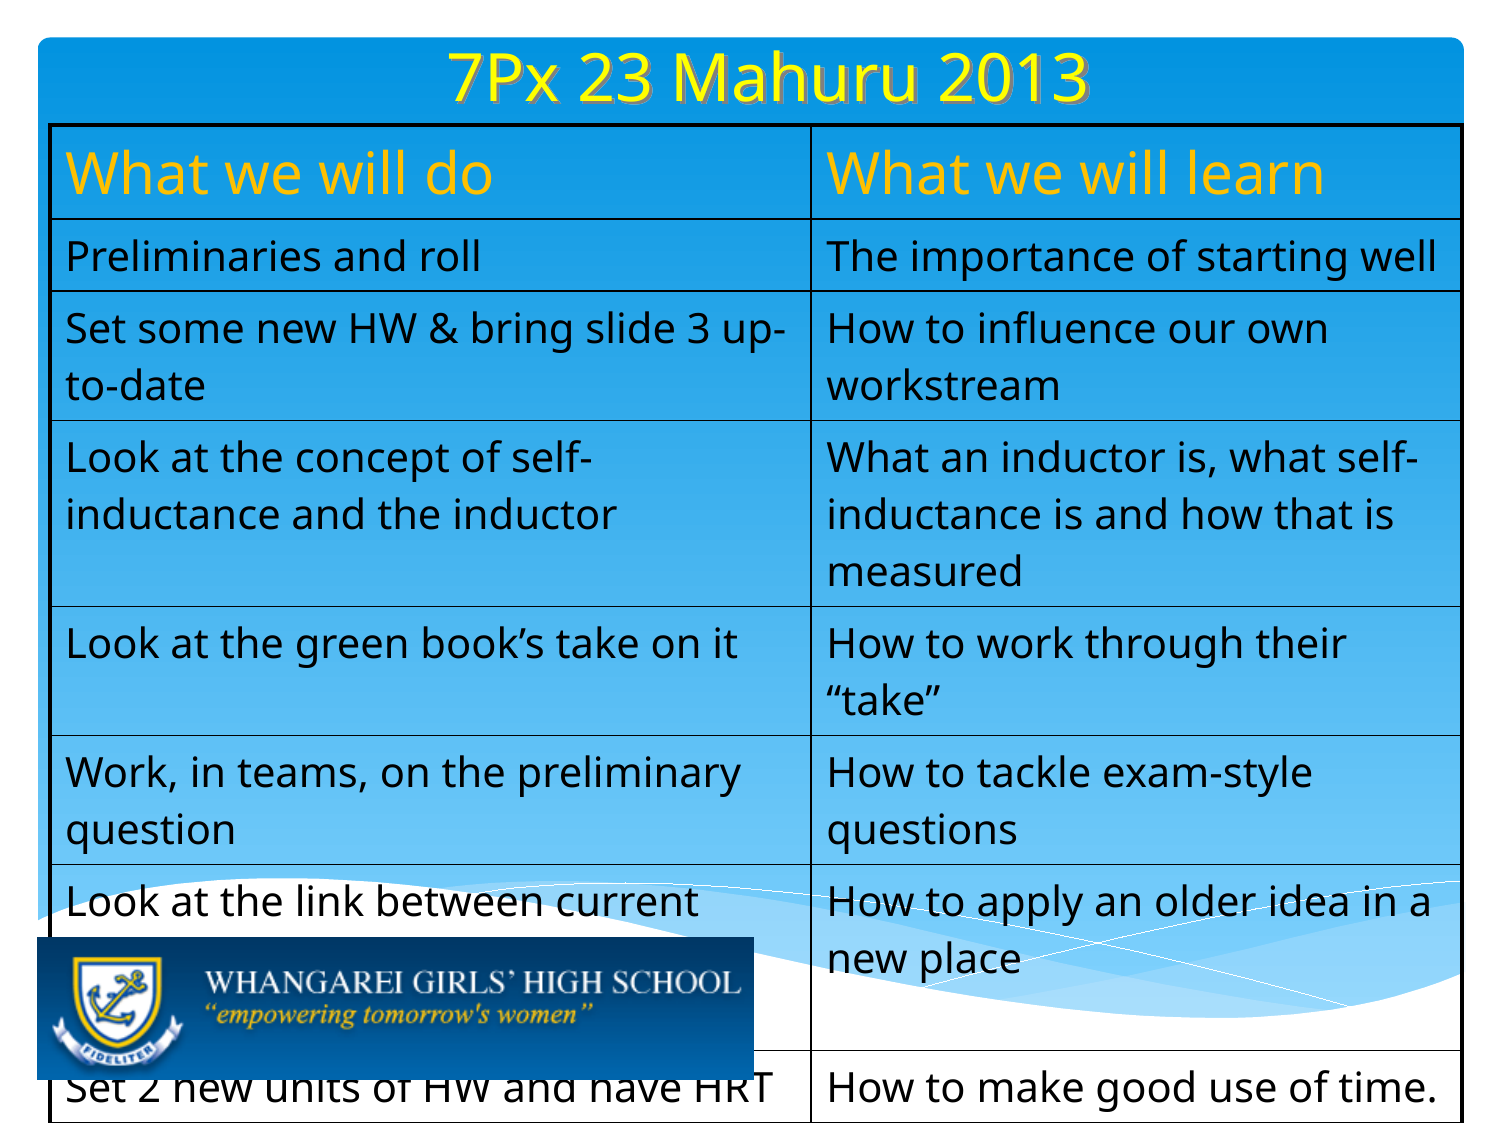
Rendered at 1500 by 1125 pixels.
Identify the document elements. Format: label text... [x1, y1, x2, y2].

table_header What we will learn [812, 127, 1460, 218]
table_header What we will do [52, 127, 810, 218]
table_cell Work, in teams, on the preliminary question [52, 736, 810, 864]
picture [37, 937, 754, 1080]
table_cell How to tackle exam-style questions [812, 736, 1460, 864]
table_cell Set 2 new units of HW and have HRT [52, 1051, 810, 1122]
table_cell Look at the concept of self-inductance and the inductor [52, 421, 810, 606]
table_cell What an inductor is, what self-inductance is and how that is measured [812, 421, 1460, 606]
table_cell How to work through their “take” [812, 607, 1460, 735]
table_cell How to make good use of time. [812, 1051, 1460, 1122]
table_cell How to influence our own workstream [812, 292, 1460, 420]
table_cell Set some new HW & bring slide 3 up-to-date [52, 292, 810, 420]
table_cell How to apply an older idea in a new place [812, 865, 1460, 1050]
table_cell Look at the green book’s take on it [52, 607, 810, 735]
table_cell Preliminaries and roll [52, 220, 810, 290]
table_cell Look at the link between current through an inductor & time (transients) [52, 865, 810, 1050]
table_cell The importance of starting well [812, 220, 1460, 290]
text_box 7Px 23 Mahuru 2013 [162, 24, 1375, 123]
